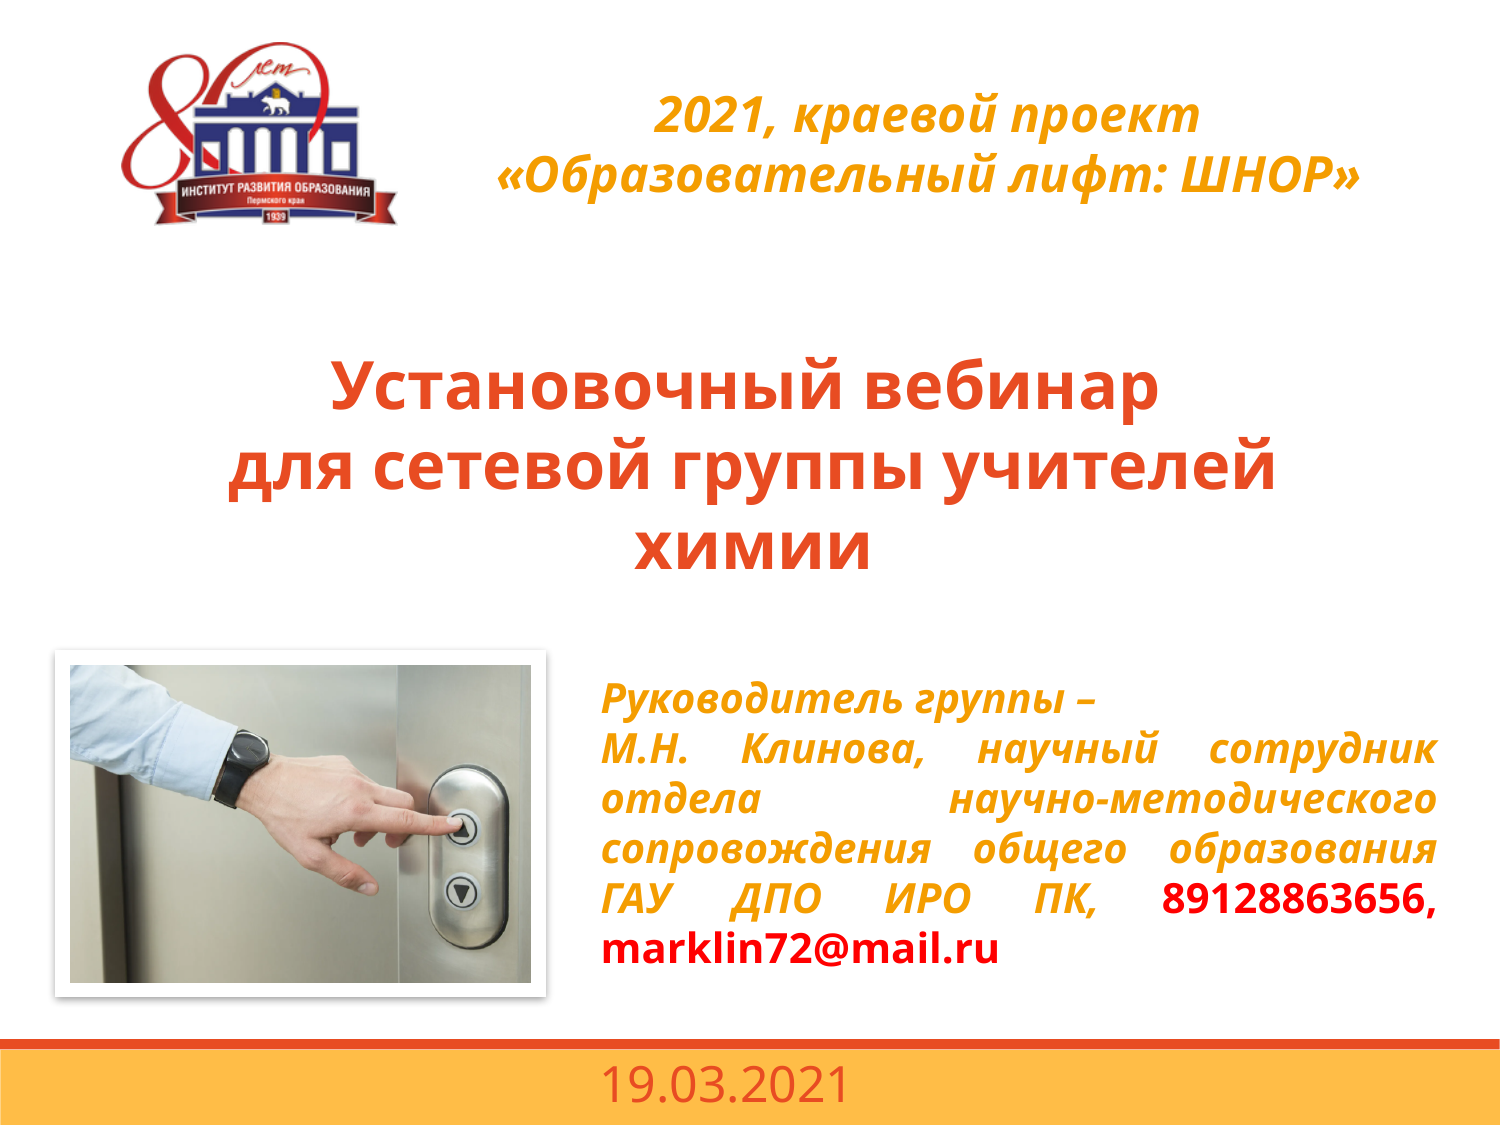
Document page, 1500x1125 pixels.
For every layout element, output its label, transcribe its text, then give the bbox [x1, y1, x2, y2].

picture [69, 664, 532, 984]
text_box 2021, краевой проект «Образовательный лифт: ШНОР» [431, 75, 1426, 210]
text_box 19.03.2021 [497, 1044, 956, 1120]
picture [120, 41, 399, 226]
text_box Установочный вебинар для сетевой группы учителей химии [138, 335, 1370, 590]
text_box Руководитель группы – М.Н. Клинова, научный сотрудник отдела научно-методического сопровождения общего образования ГАУ ДПО ИРО ПК, 89128863656, marklin72@mail.ru [585, 664, 1453, 980]
